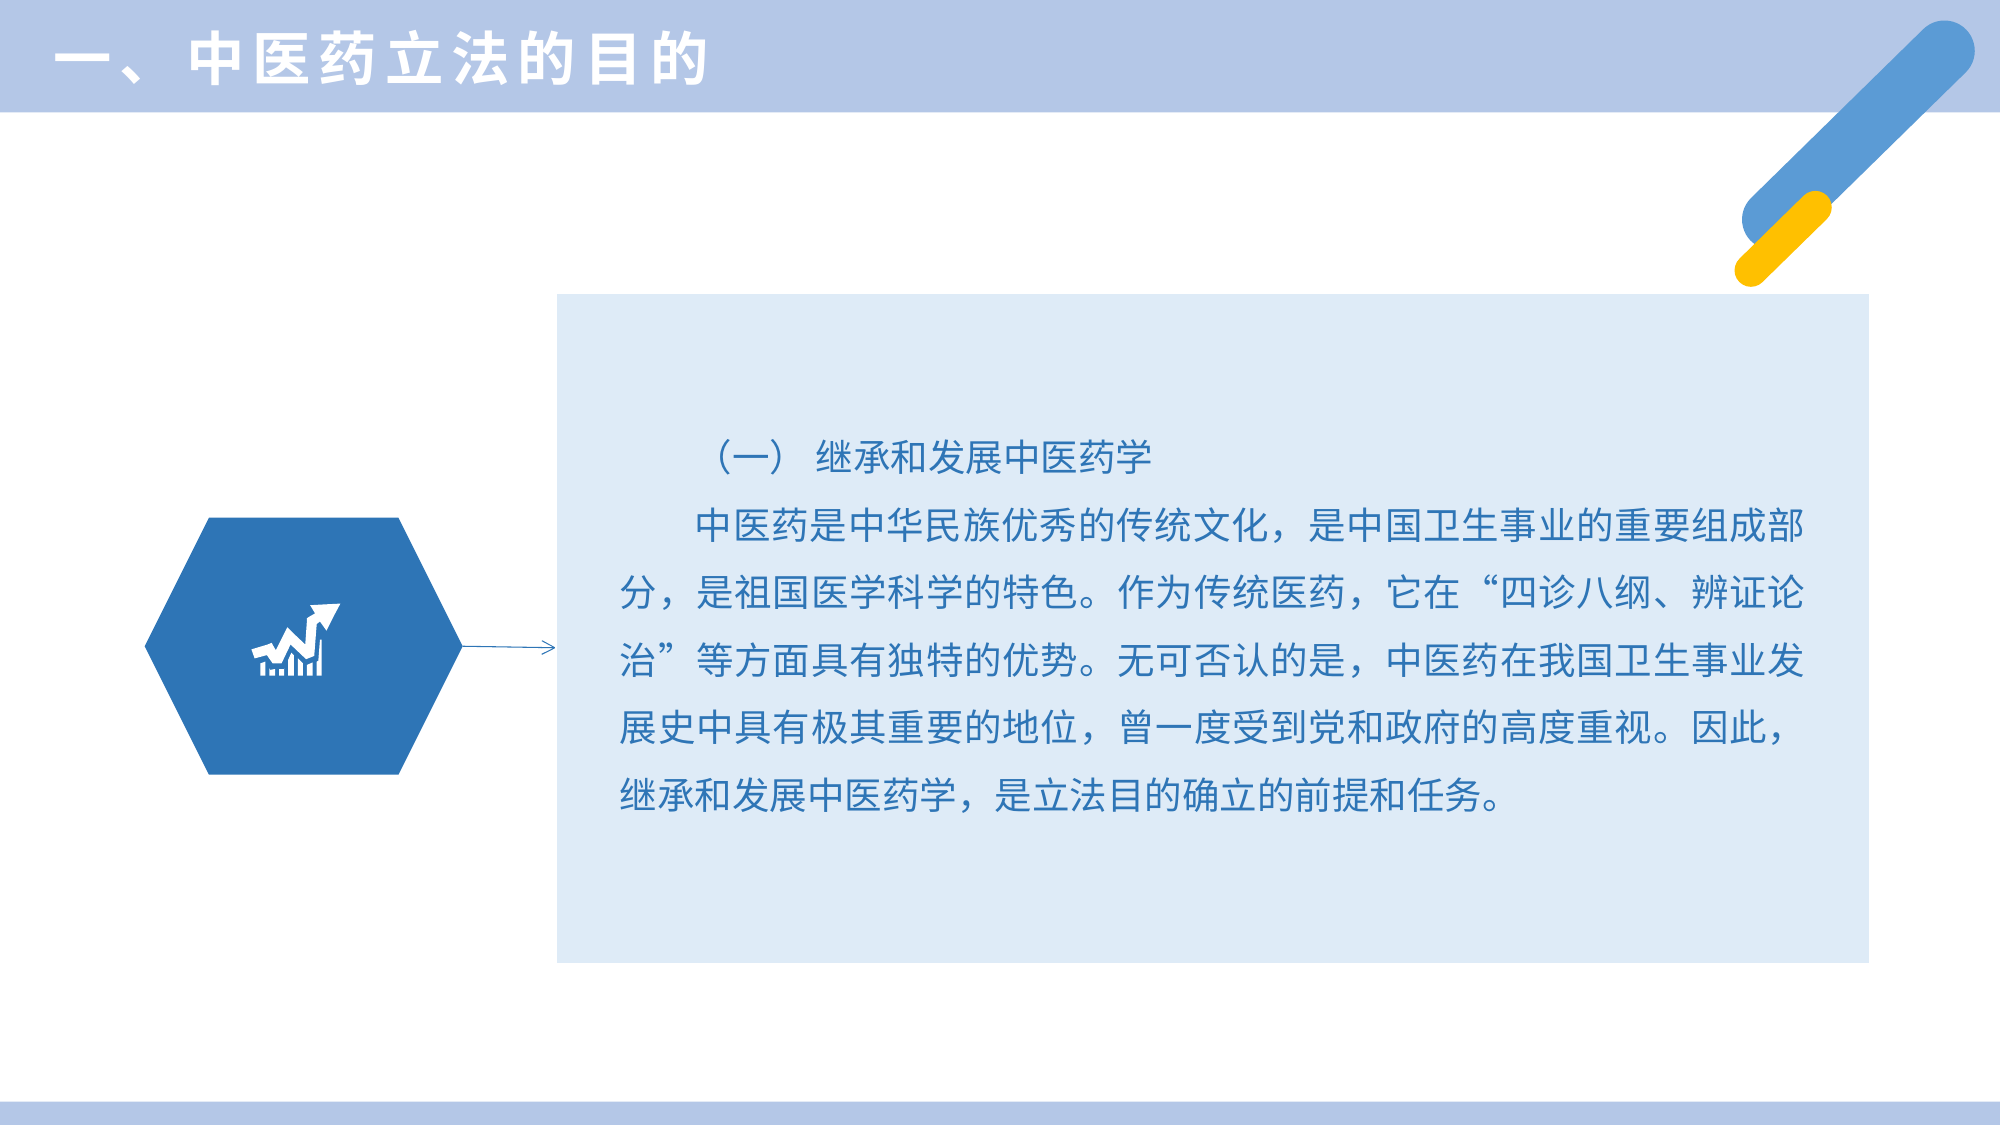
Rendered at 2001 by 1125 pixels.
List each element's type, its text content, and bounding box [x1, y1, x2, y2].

text_box [316, 639, 322, 676]
text_box [306, 662, 313, 676]
text_box [143, 516, 464, 776]
text_box [269, 668, 276, 676]
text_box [1678, 116, 2000, 185]
text_box [260, 661, 266, 676]
text_box [297, 658, 303, 676]
text_box [555, 292, 1872, 965]
text_box [279, 668, 285, 676]
text_box [288, 652, 294, 676]
text_box （一） 继承和发展中医药学 中医药是中华民族优秀的传统文化，是中国卫生事业的重要组成部分，是祖国医学科学的特色。作为传统医药，它在“四诊八纲、辨证论治”等方面具有独特的优势。无可否认的是，中医药在我国卫生事业发展史中具有极其重要的地位，曾一度受到党和政府的高度重视。因此，继承和发展中医药学，是立法目的确立的前提和任务。 [604, 404, 1822, 825]
text_box 一、中医药立法的目的 [41, 16, 722, 98]
text_box [251, 603, 341, 664]
